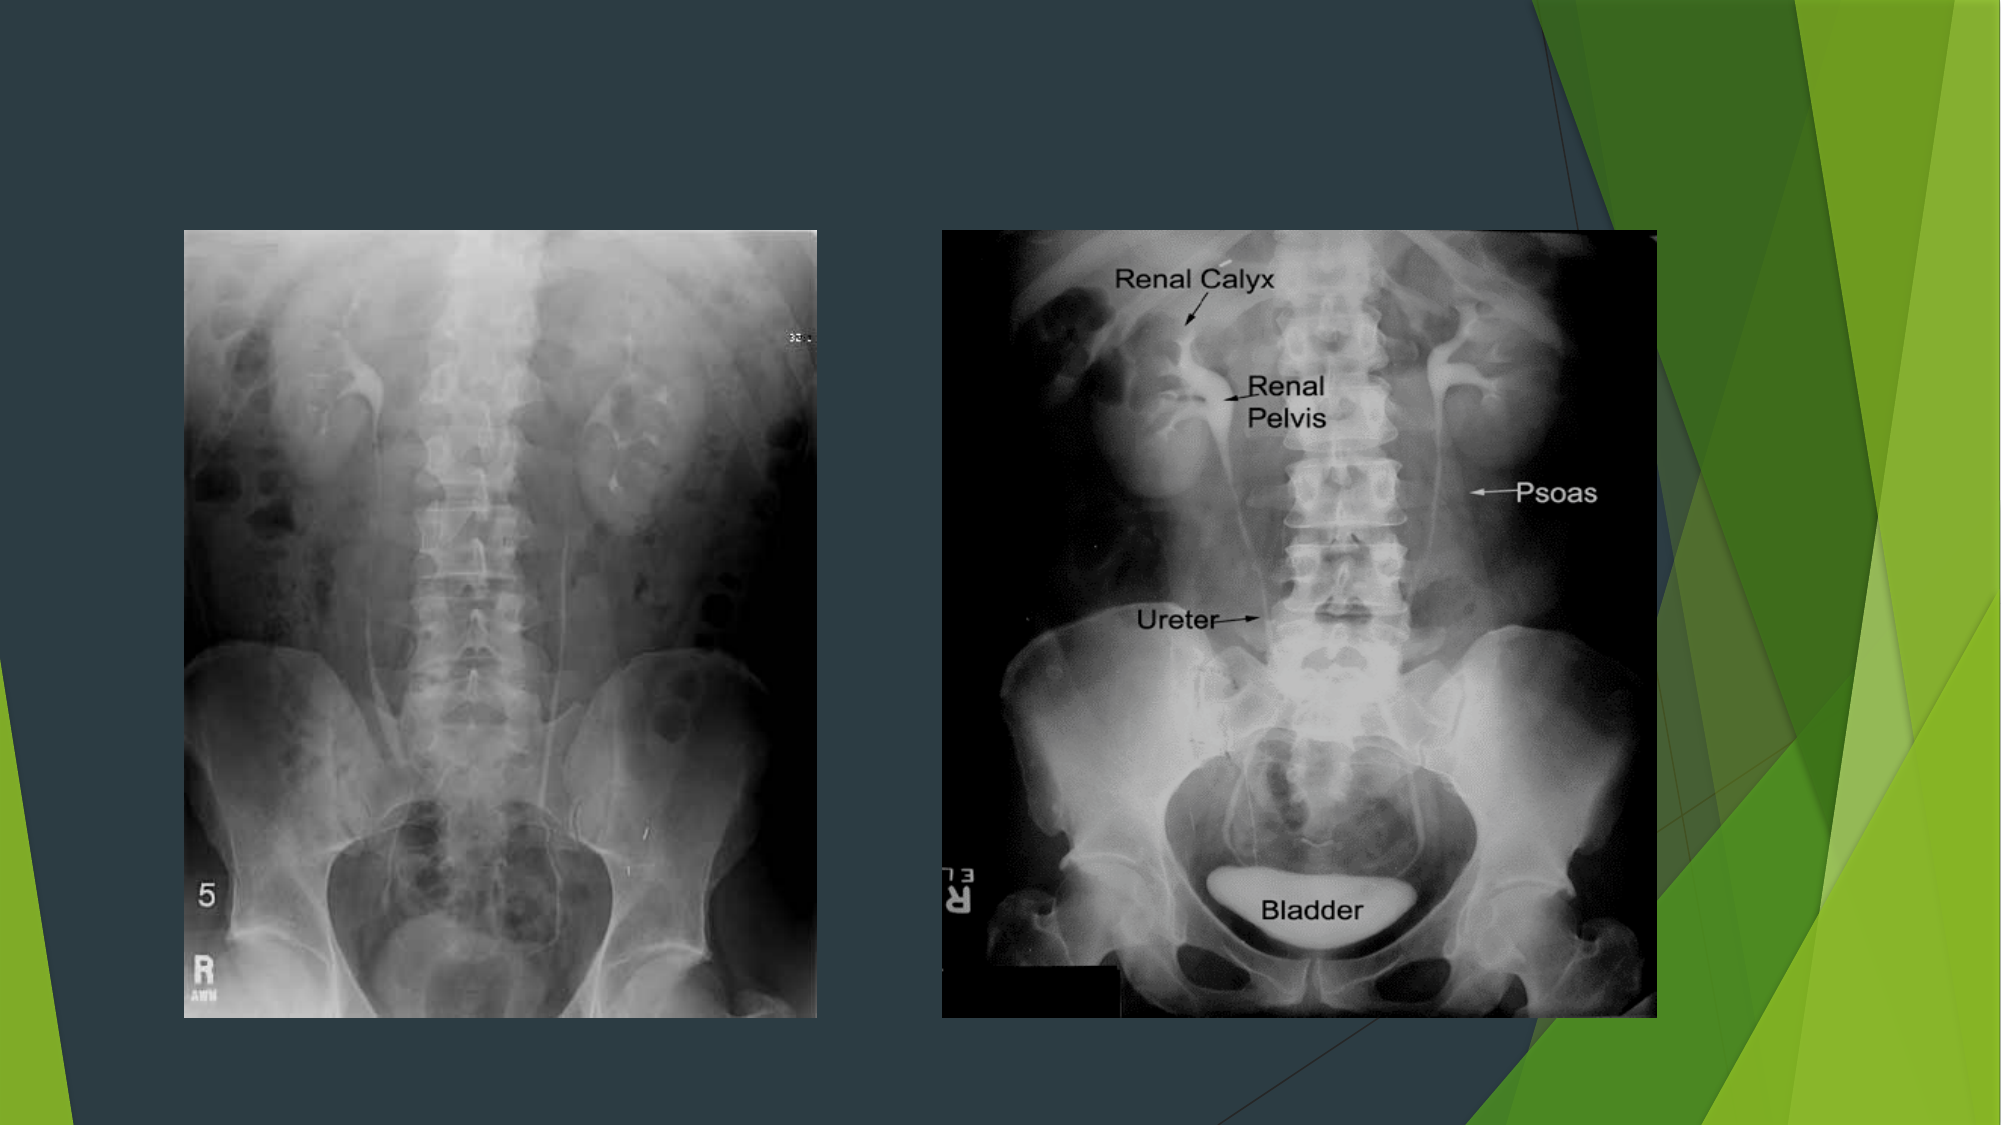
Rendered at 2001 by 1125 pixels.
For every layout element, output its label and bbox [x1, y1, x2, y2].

list [184, 230, 817, 1019]
picture [941, 230, 1658, 1019]
